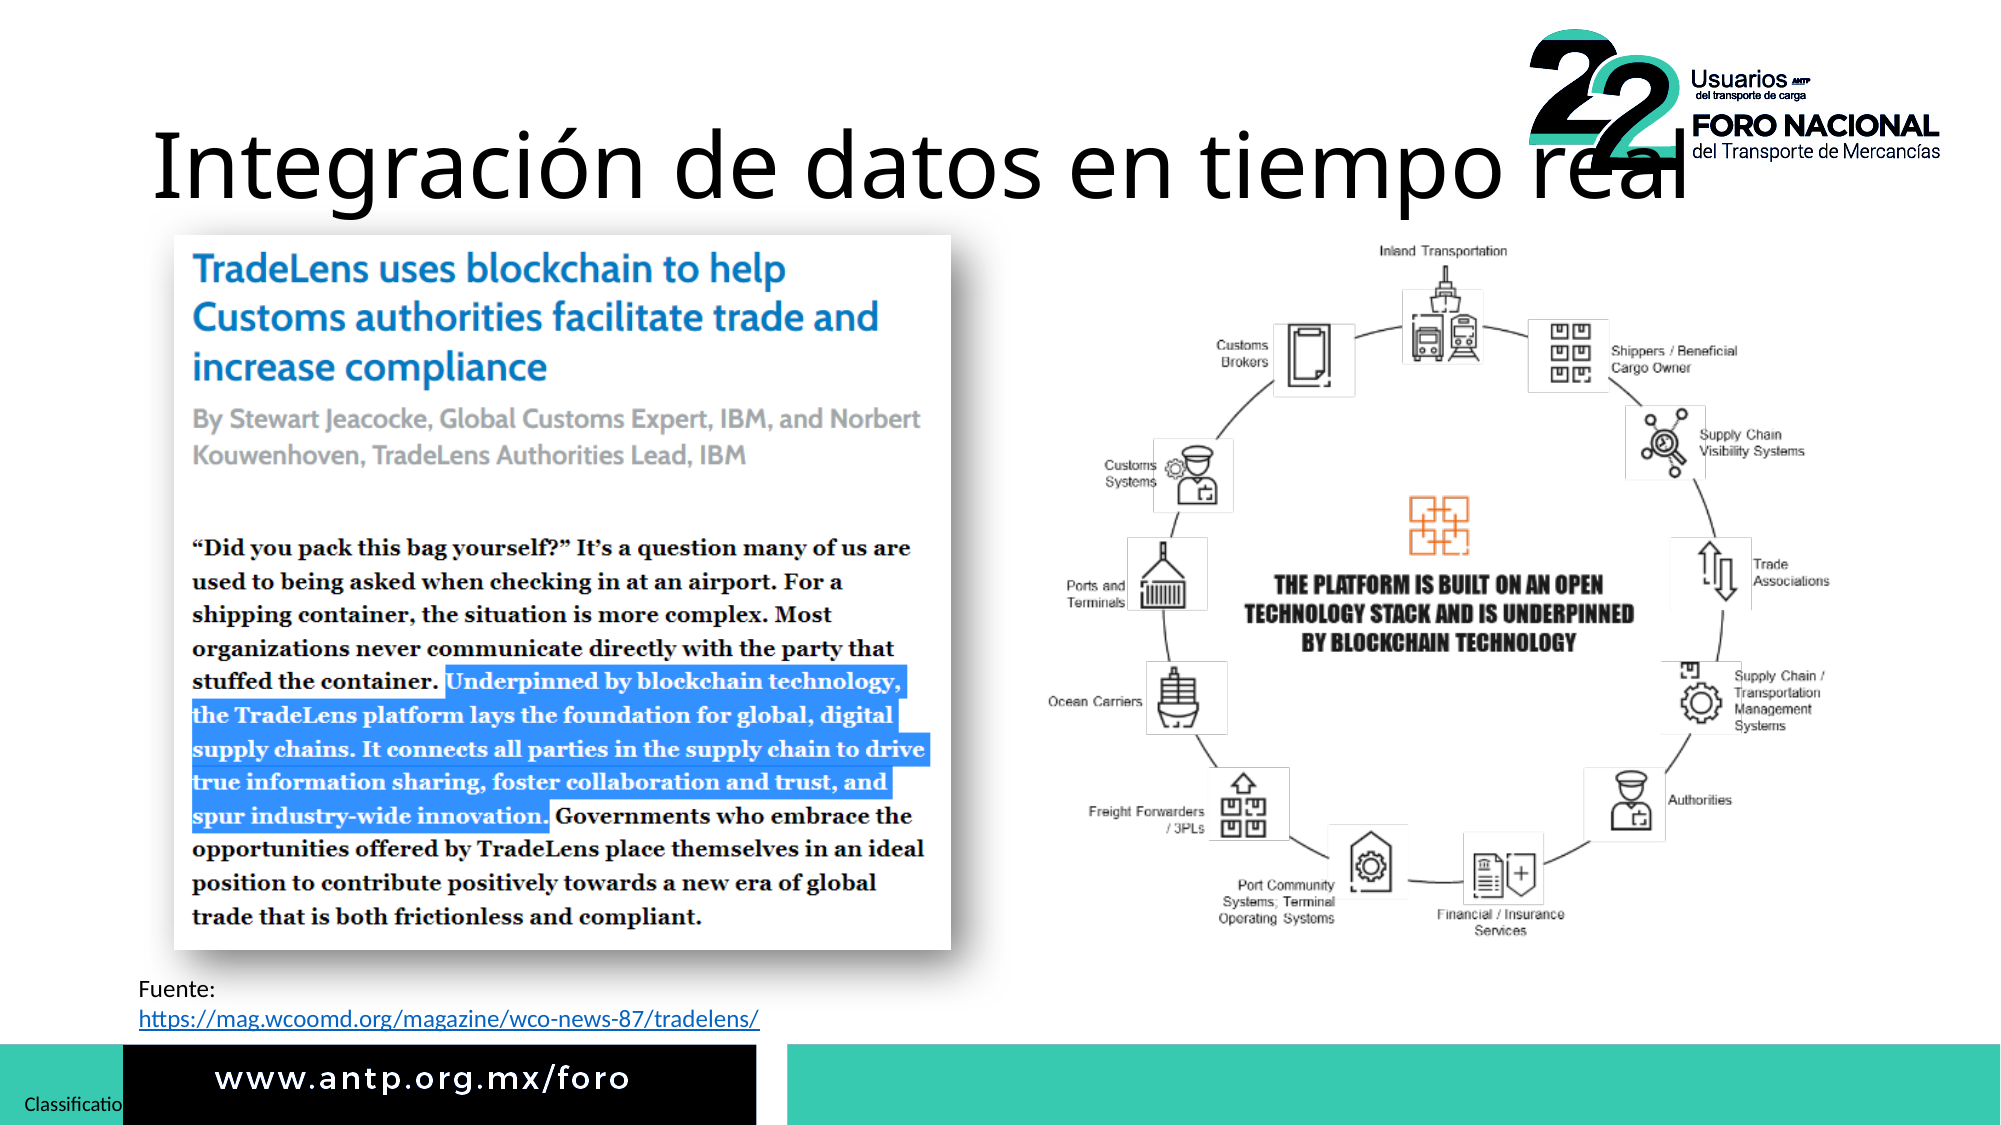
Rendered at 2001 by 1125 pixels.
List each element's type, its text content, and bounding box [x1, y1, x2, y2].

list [1012, 237, 1863, 948]
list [174, 235, 951, 950]
picture [0, 0, 2001, 1125]
title Integración de datos en tiempo real [137, 59, 1863, 278]
text_box Fuente: https://mag.wcoomd.org/magazine/wco-news-87/tradelens/ [123, 965, 776, 1040]
